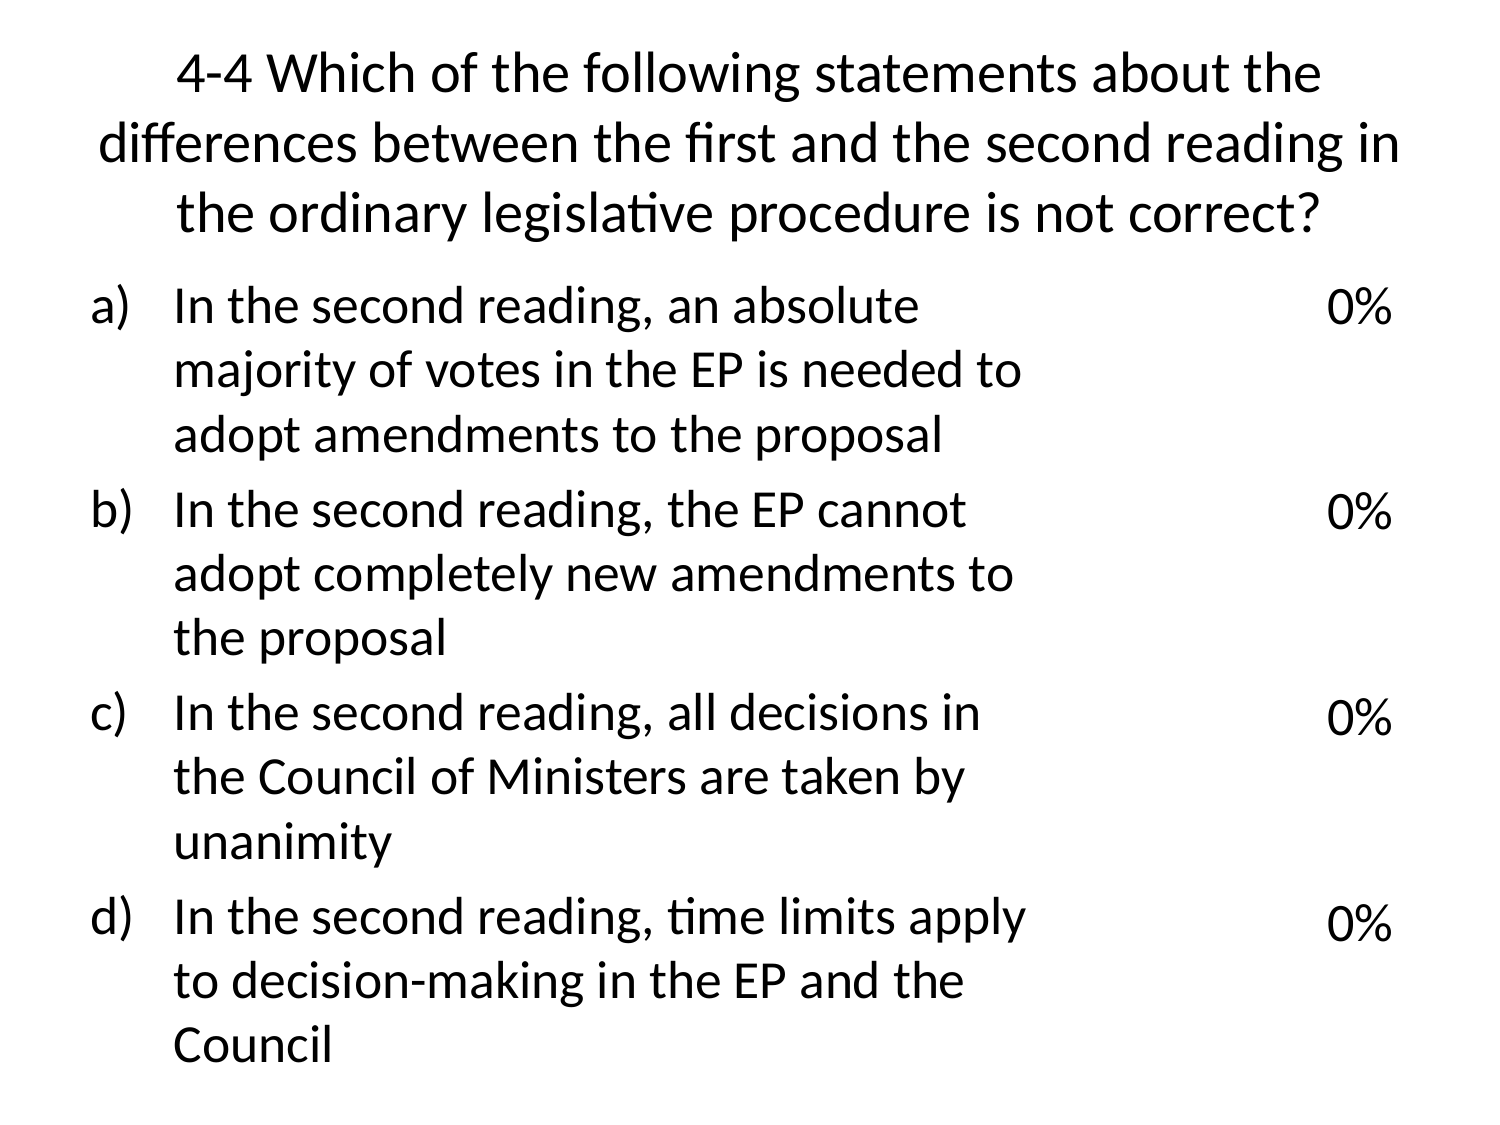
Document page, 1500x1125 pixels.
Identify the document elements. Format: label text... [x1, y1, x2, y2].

list In the second reading, an absolute majority of votes in the EP is needed to adopt amendments to the proposal In the second reading, the EP cannot adopt completely new amendments to the proposal In the second reading, all decisions in the Council of Ministers are taken by unanimity In the second reading, time limits apply to decision-making in the EP and the Council [74, 262, 1076, 1088]
list 0% 0% 0% 0% [1124, 262, 1409, 1006]
title 4-4 Which of the following statements about the differences between the first and the second reading in the ordinary legislative procedure is not correct? [74, 26, 1426, 252]
